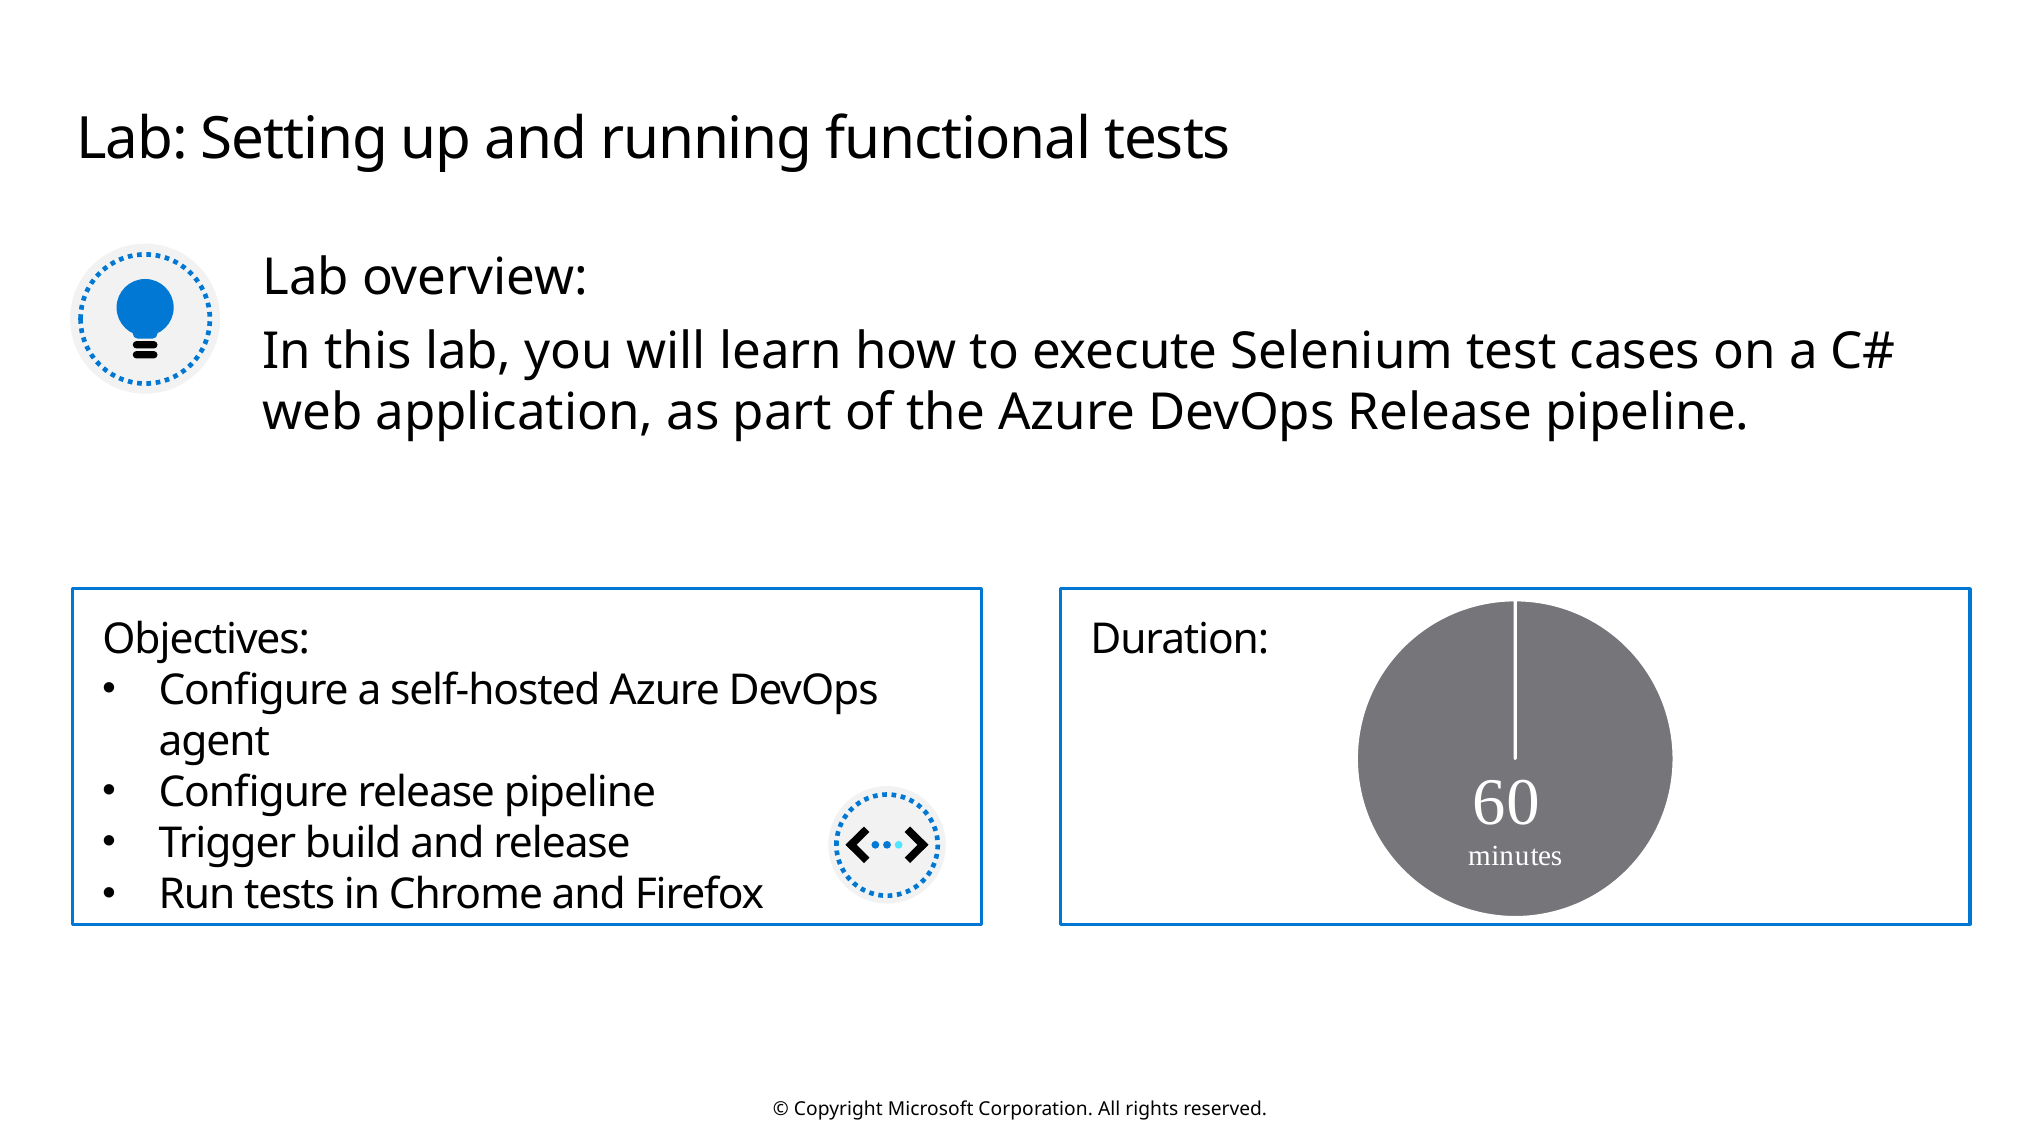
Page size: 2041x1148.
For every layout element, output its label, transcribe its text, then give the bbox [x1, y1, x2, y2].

list Duration: [1059, 587, 1972, 926]
chart [1266, 592, 1764, 925]
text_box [828, 785, 946, 904]
list Lab overview: In this lab, you will learn how to execute Selenium test cases on a C# web application, as part of the Azure DevOps Release pipeline. [262, 243, 1971, 394]
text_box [69, 243, 221, 394]
list Objectives: Configure a self-hosted Azure DevOps agent Configure release pipeline Trigger build and release Run tests in Chrome and Firefox [71, 587, 983, 926]
title Lab: Setting up and running functional tests [76, 93, 1968, 230]
